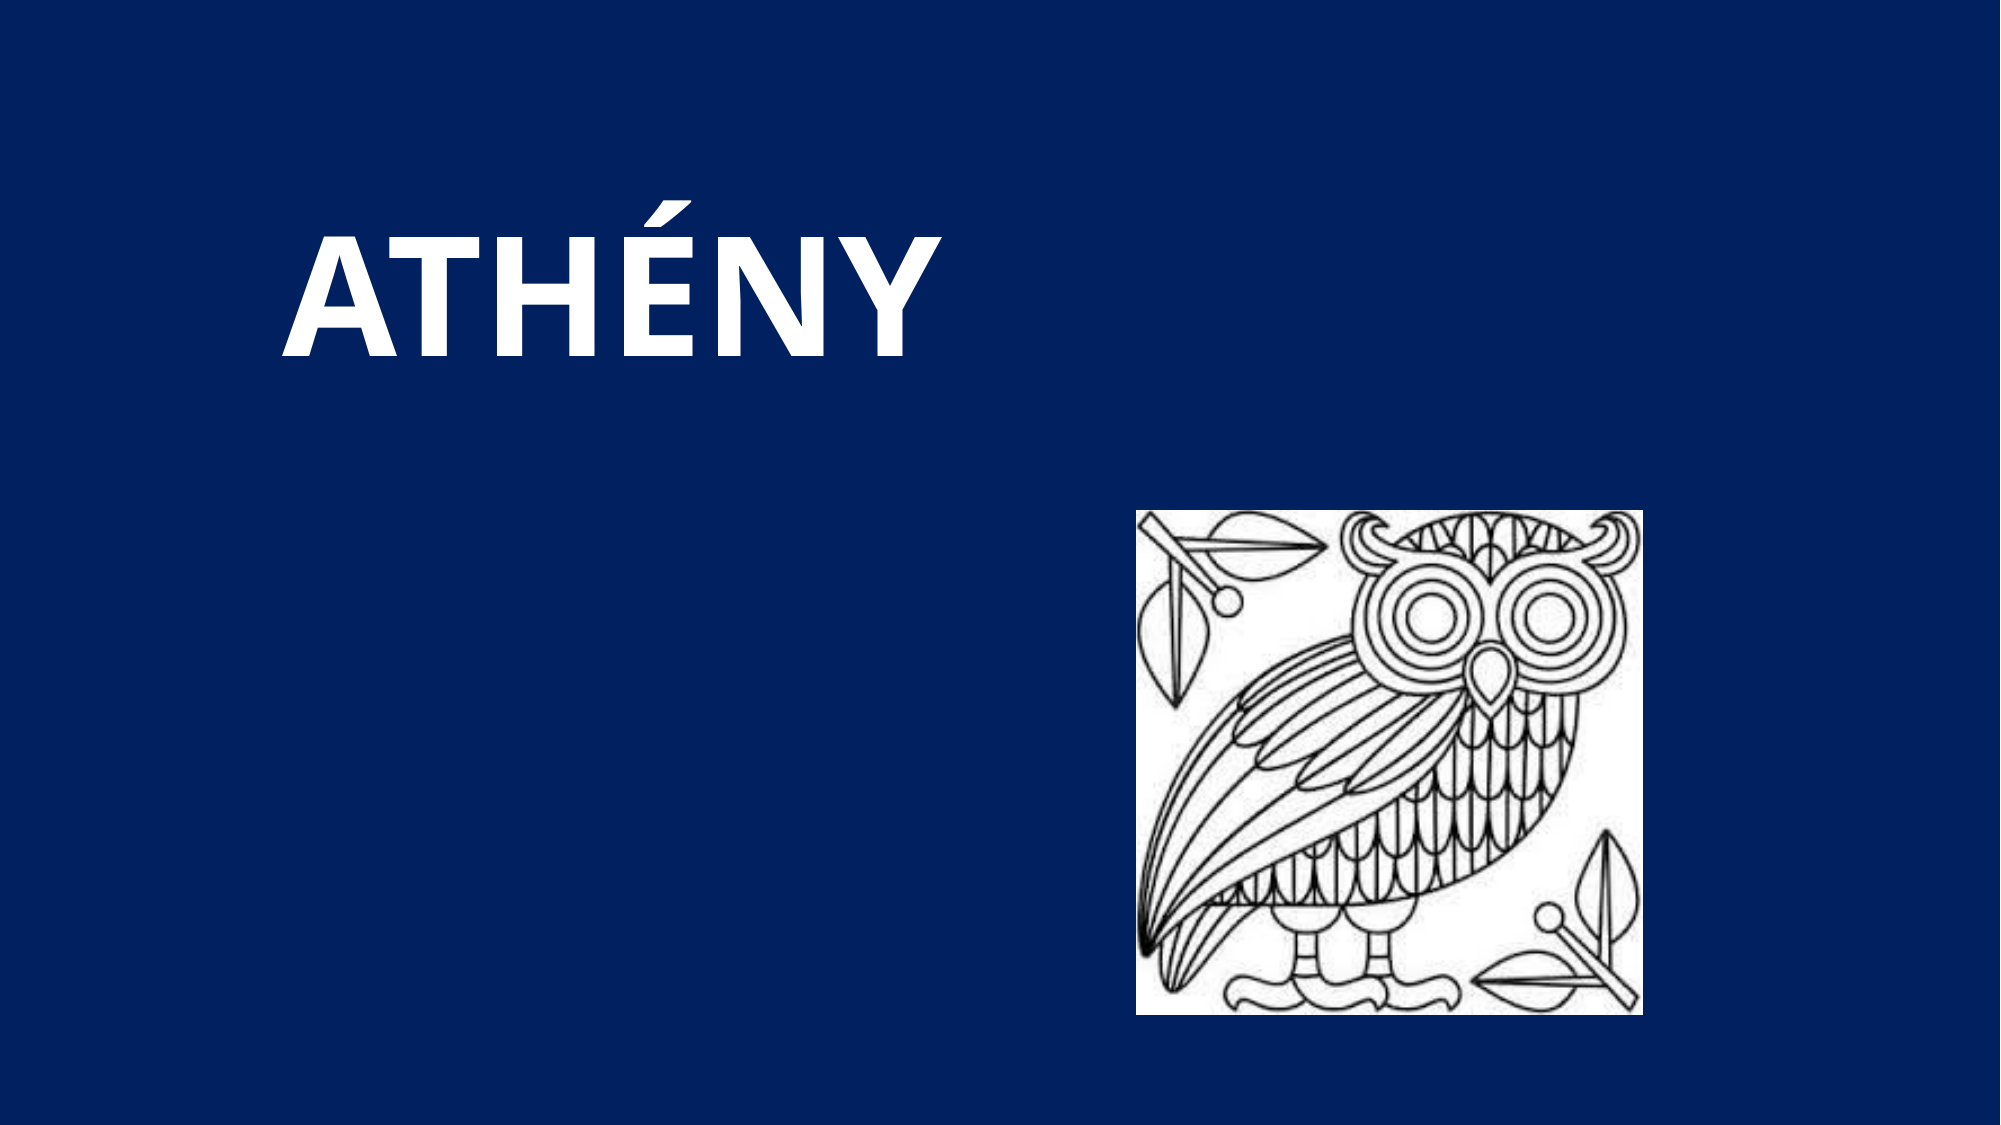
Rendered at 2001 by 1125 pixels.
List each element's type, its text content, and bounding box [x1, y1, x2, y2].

text_box ATHÉNY [0, 204, 1476, 353]
picture [1136, 510, 1643, 1015]
